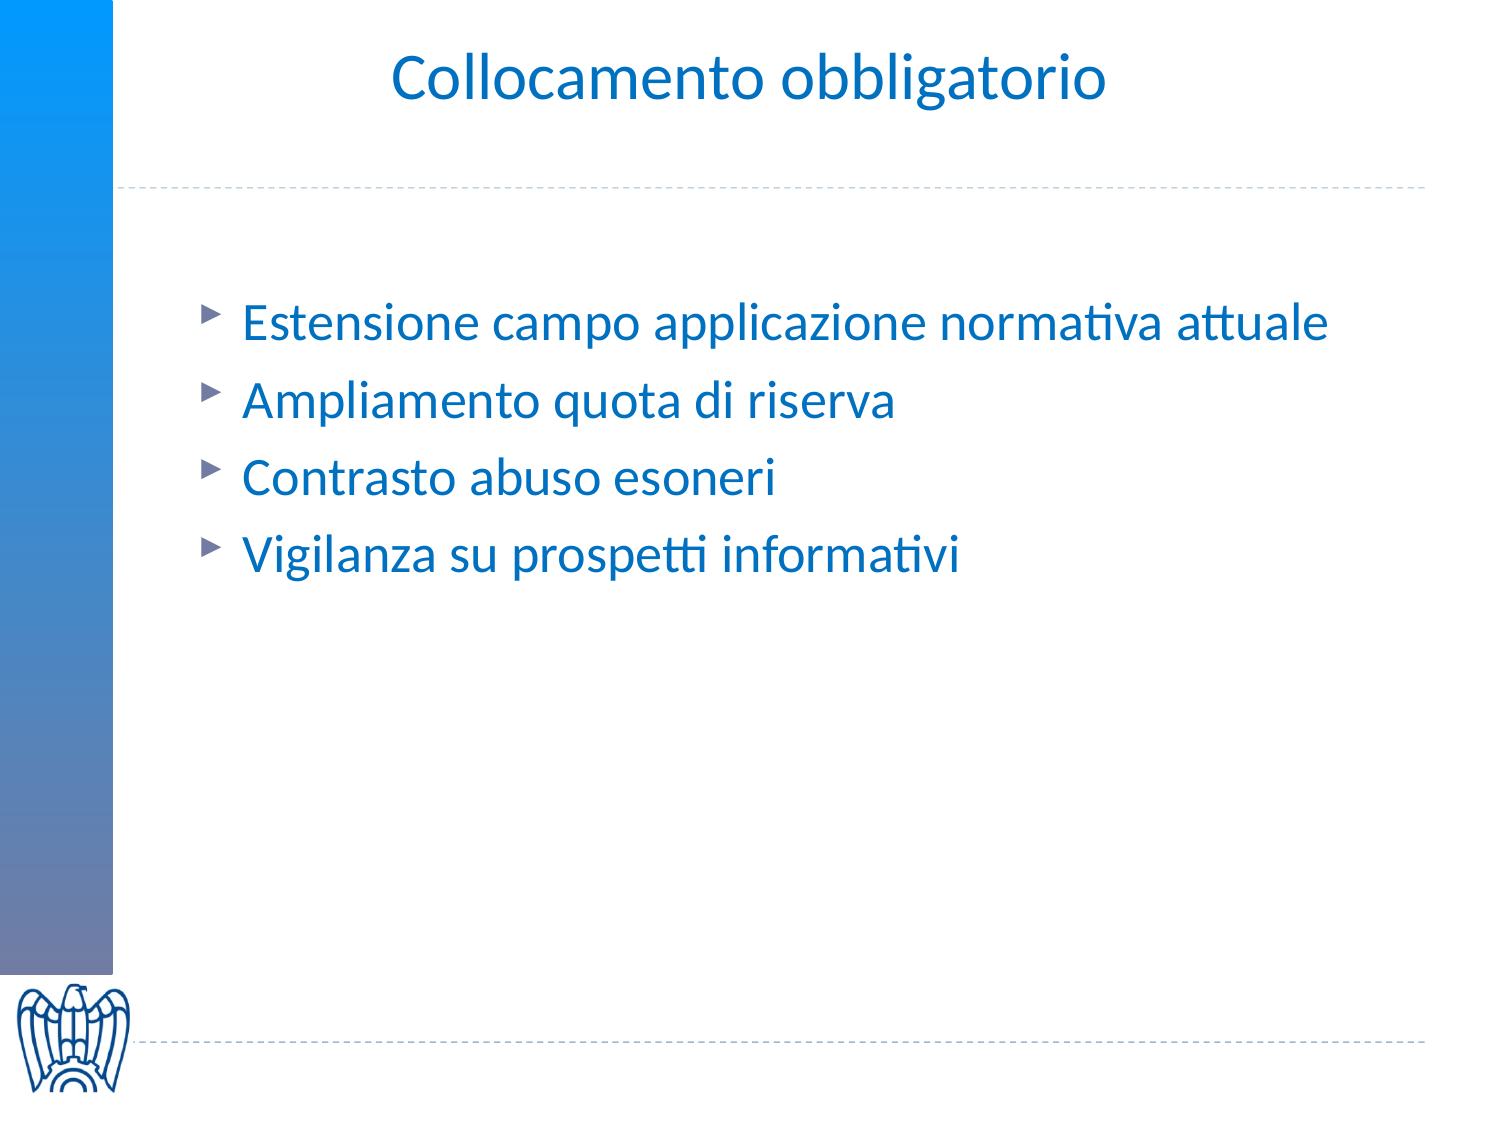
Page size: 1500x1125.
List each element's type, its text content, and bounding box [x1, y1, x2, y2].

list Estensione campo applicazione normativa attuale Ampliamento quota di riserva Contrasto abuso esoneri Vigilanza su prospetti informativi [183, 278, 1463, 1022]
picture [0, 974, 134, 1113]
title Collocamento obbligatorio [113, 24, 1425, 188]
text_box [0, 0, 113, 974]
